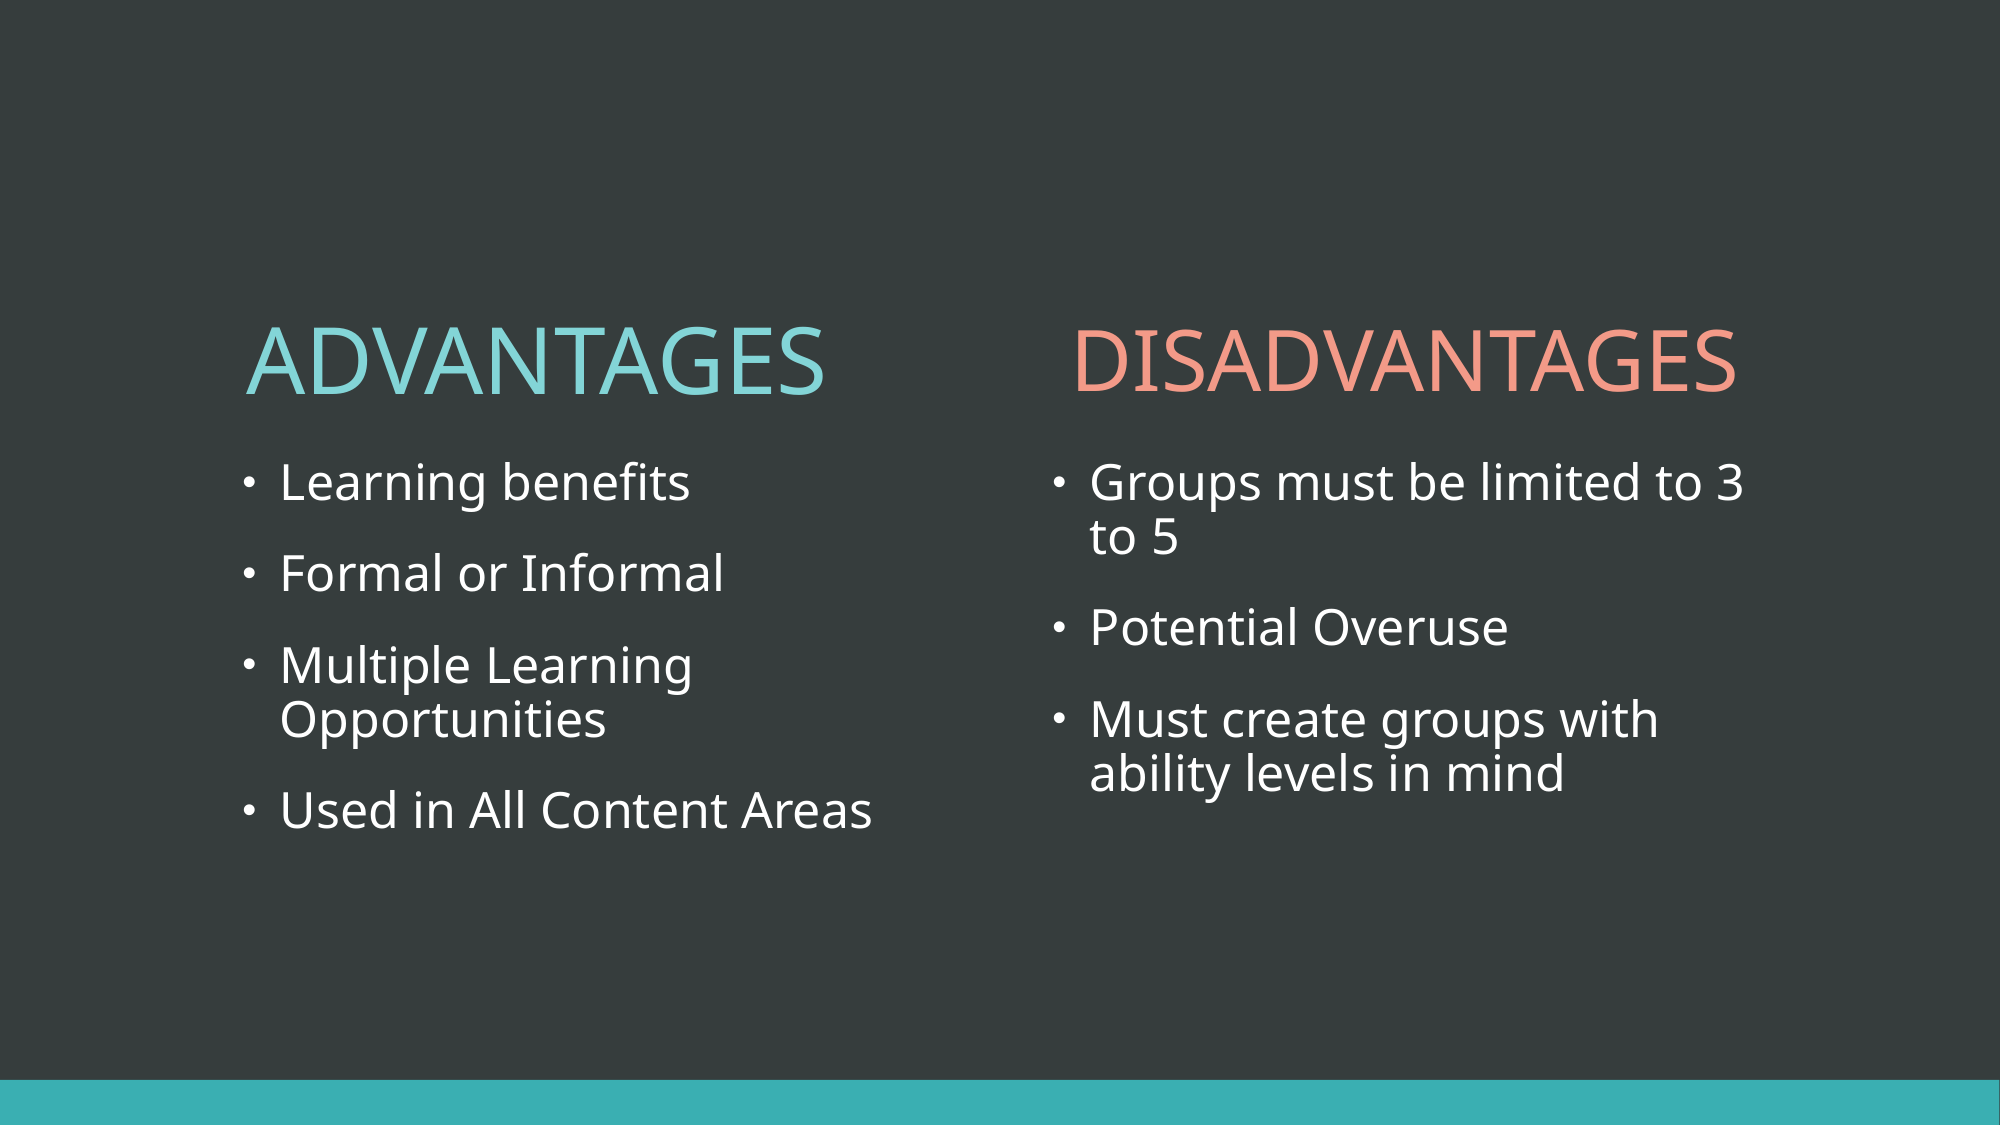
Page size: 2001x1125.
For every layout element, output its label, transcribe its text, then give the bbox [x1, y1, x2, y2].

list Groups must be limited to 3 to 5 Potential Overuse Must create groups with ability levels in mind [1029, 449, 1780, 990]
list Disadvantages [1029, 301, 1780, 428]
list Advantages [219, 301, 970, 428]
list Learning benefits Formal or Informal Multiple Learning Opportunities Used in All Content Areas [219, 449, 970, 990]
